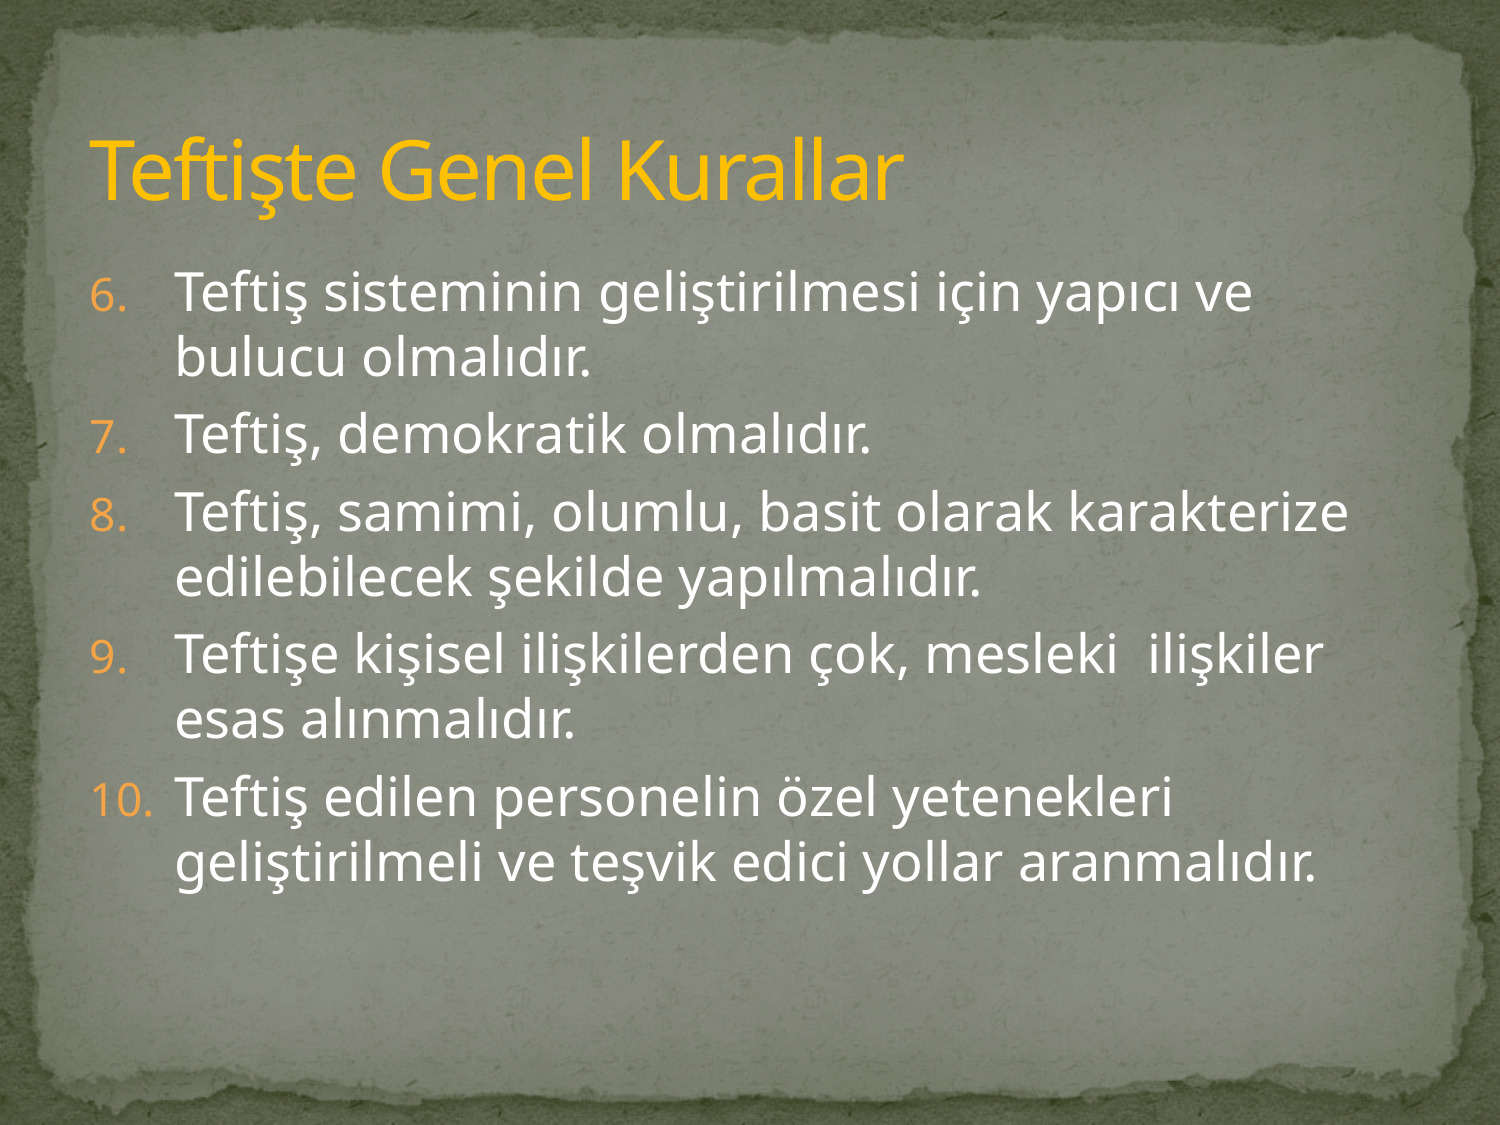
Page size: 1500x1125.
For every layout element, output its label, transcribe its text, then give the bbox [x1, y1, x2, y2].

title Teftişte Genel Kurallar [74, 24, 1425, 225]
list Teftiş sisteminin geliştirilmesi için yapıcı ve bulucu olmalıdır. Teftiş, demokratik olmalıdır. Teftiş, samimi, olumlu, basit olarak karakterize edilebilecek şekilde yapılmalıdır. Teftişe kişisel ilişkilerden çok, mesleki ilişkiler esas alınmalıdır. Teftiş edilen personelin özel yetenekleri geliştirilmeli ve teşvik edici yollar aranmalıdır. [75, 249, 1425, 1000]
